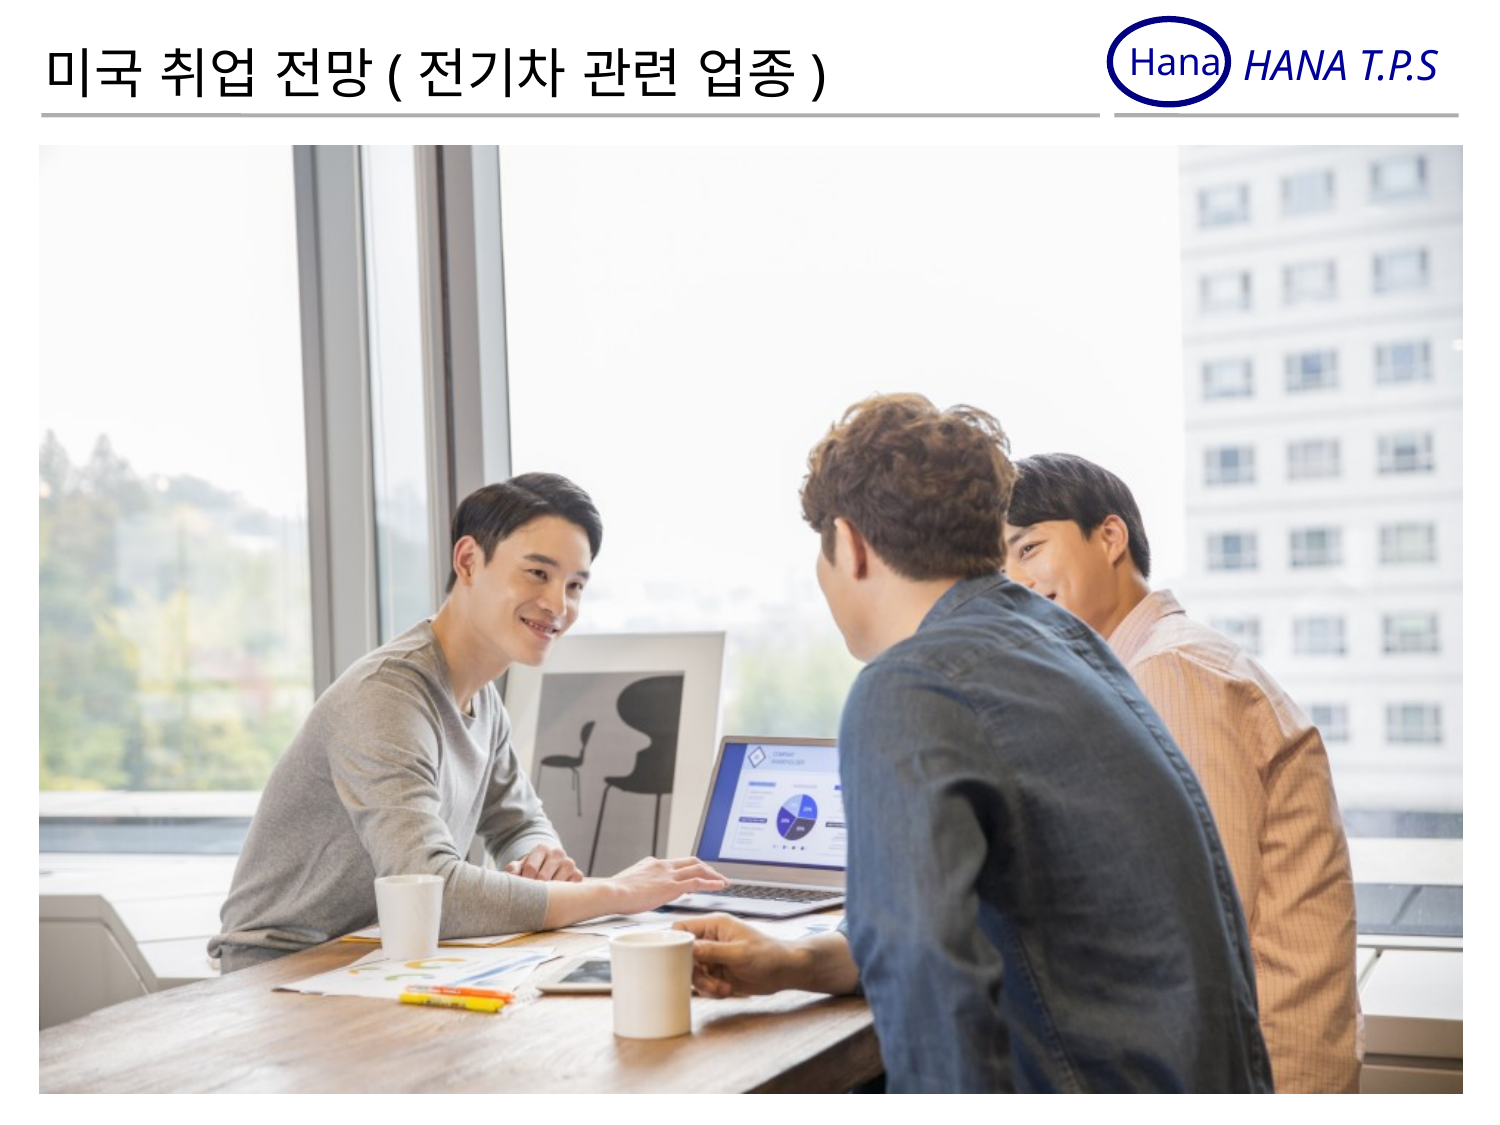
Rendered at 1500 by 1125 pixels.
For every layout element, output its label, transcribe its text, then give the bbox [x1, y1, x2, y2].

picture [39, 145, 1463, 1095]
title 미국 취업 전망(전기차 관련 업종) [29, 30, 1071, 114]
